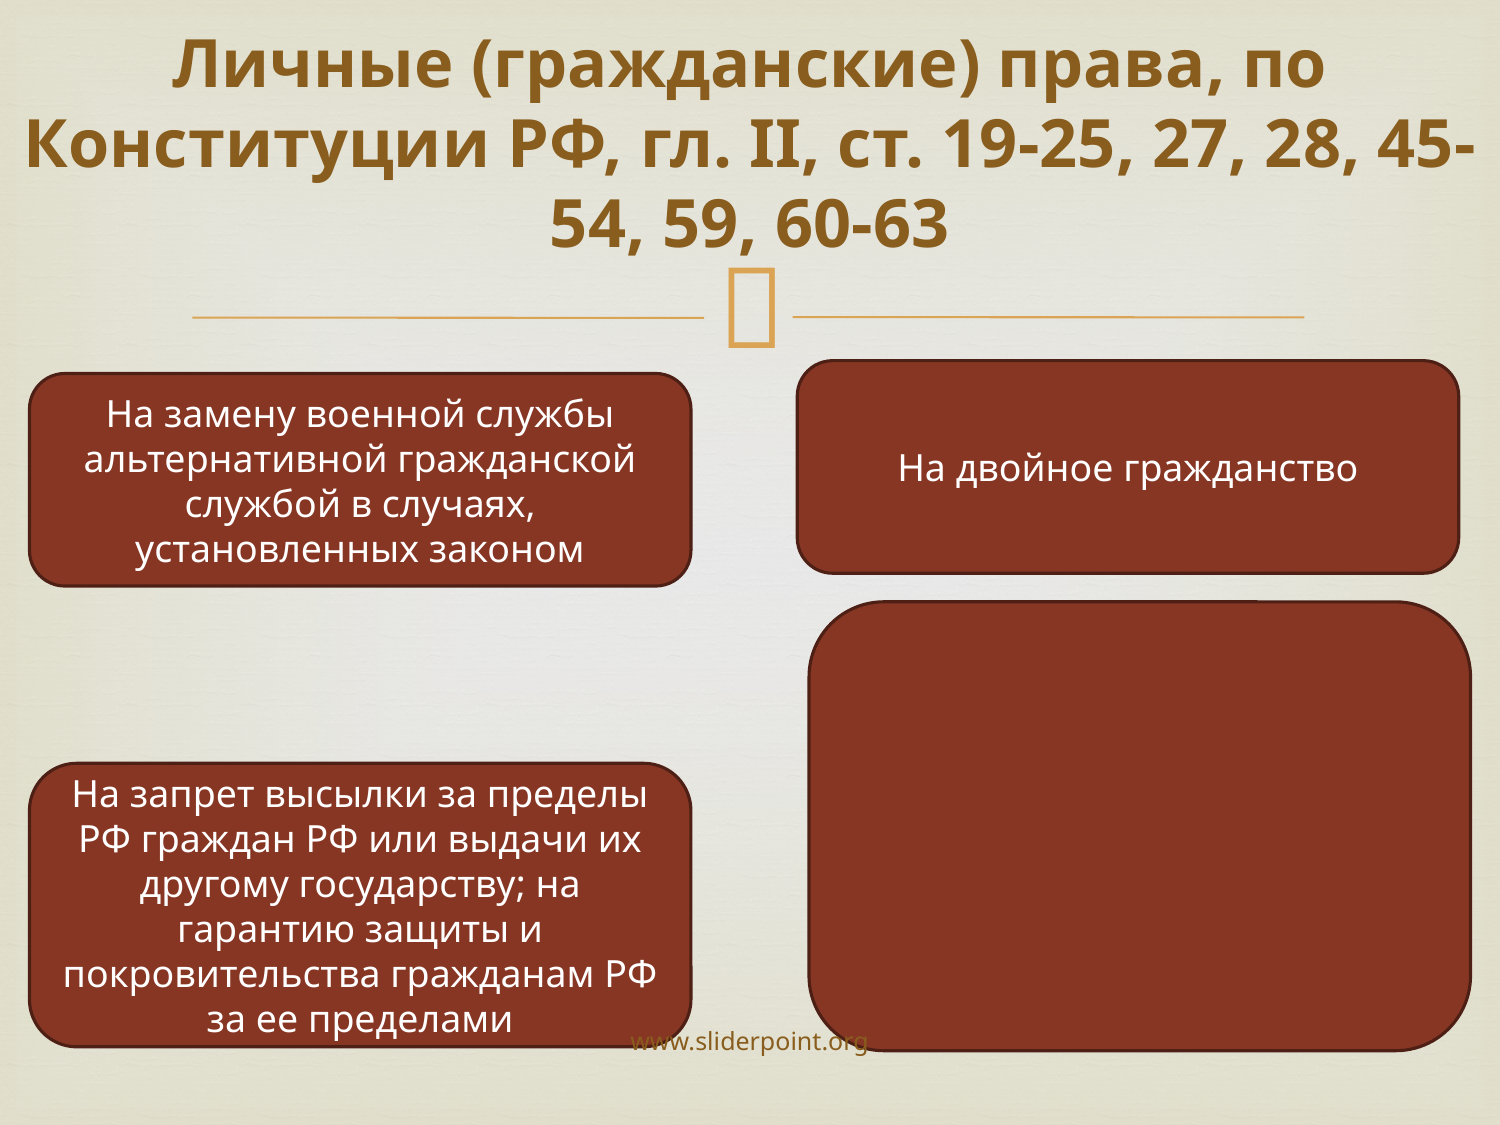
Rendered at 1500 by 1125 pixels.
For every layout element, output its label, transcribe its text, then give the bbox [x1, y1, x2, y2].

text_box [807, 600, 1473, 1053]
text_box На двойное гражданство [795, 359, 1461, 575]
title Личные (гражданские) права, по Конституции РФ, гл. II, ст. 19-25, 27, 28, 45-54, 59, 60-63 [0, 54, 1500, 228]
footer www.sliderpoint.org [512, 1010, 988, 1071]
text_box На замену военной службы альтернативной гражданской службой в случаях, установленных законом [27, 371, 693, 588]
text_box На запрет высылки за пределы РФ граждан РФ или выдачи их другому государству; на гарантию защиты и покровительства гражданам РФ за ее пределами [27, 761, 693, 1049]
